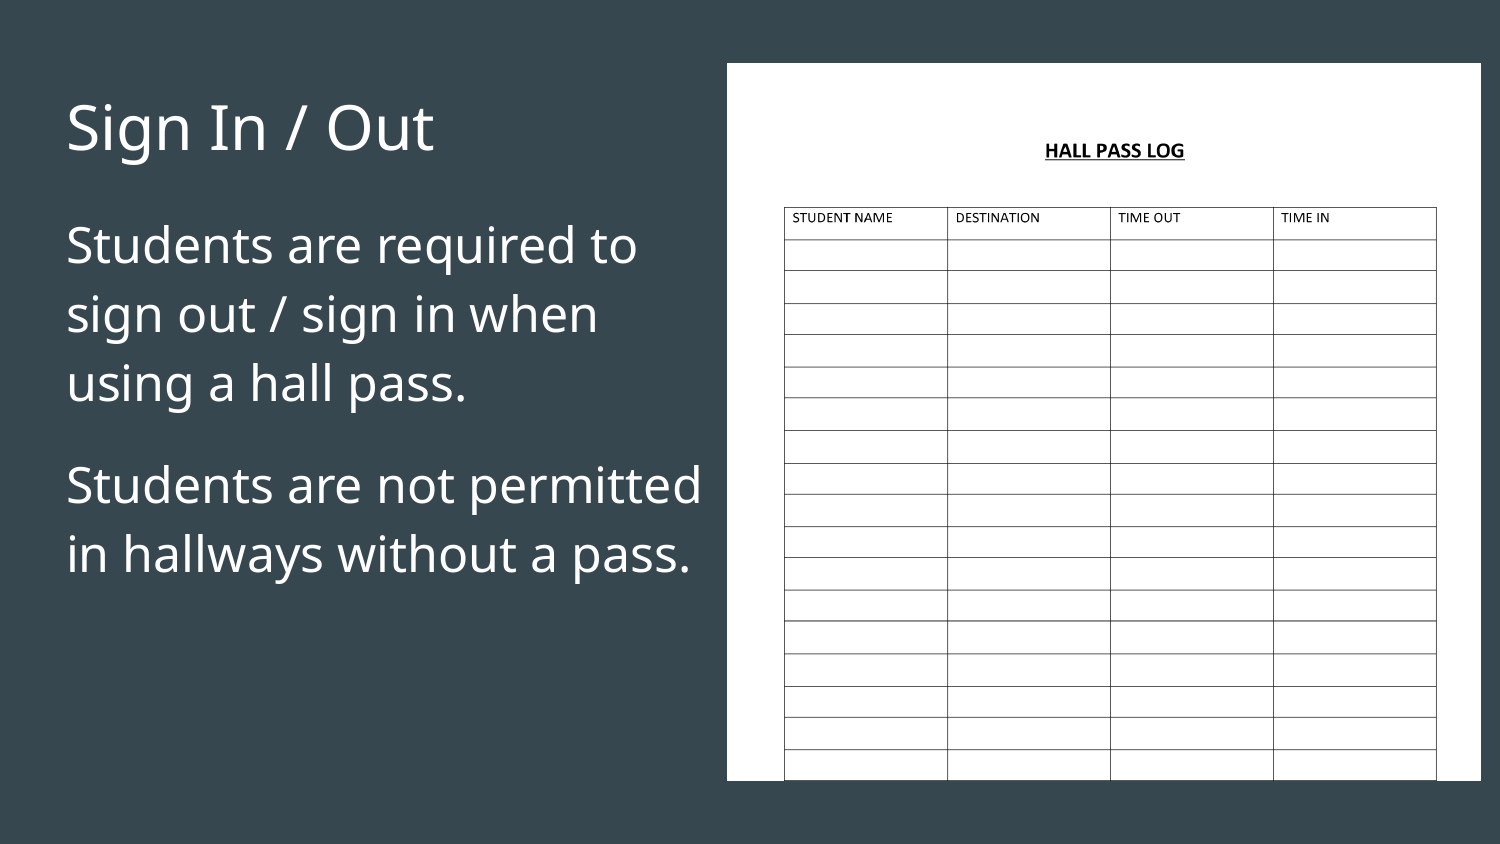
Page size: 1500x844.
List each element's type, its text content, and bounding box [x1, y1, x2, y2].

list Students are required to sign out / sign in when using a hall pass. Students are not permitted in hallways without a pass. [51, 189, 722, 750]
title Sign In / Out [51, 72, 722, 167]
picture [727, 62, 1481, 781]
